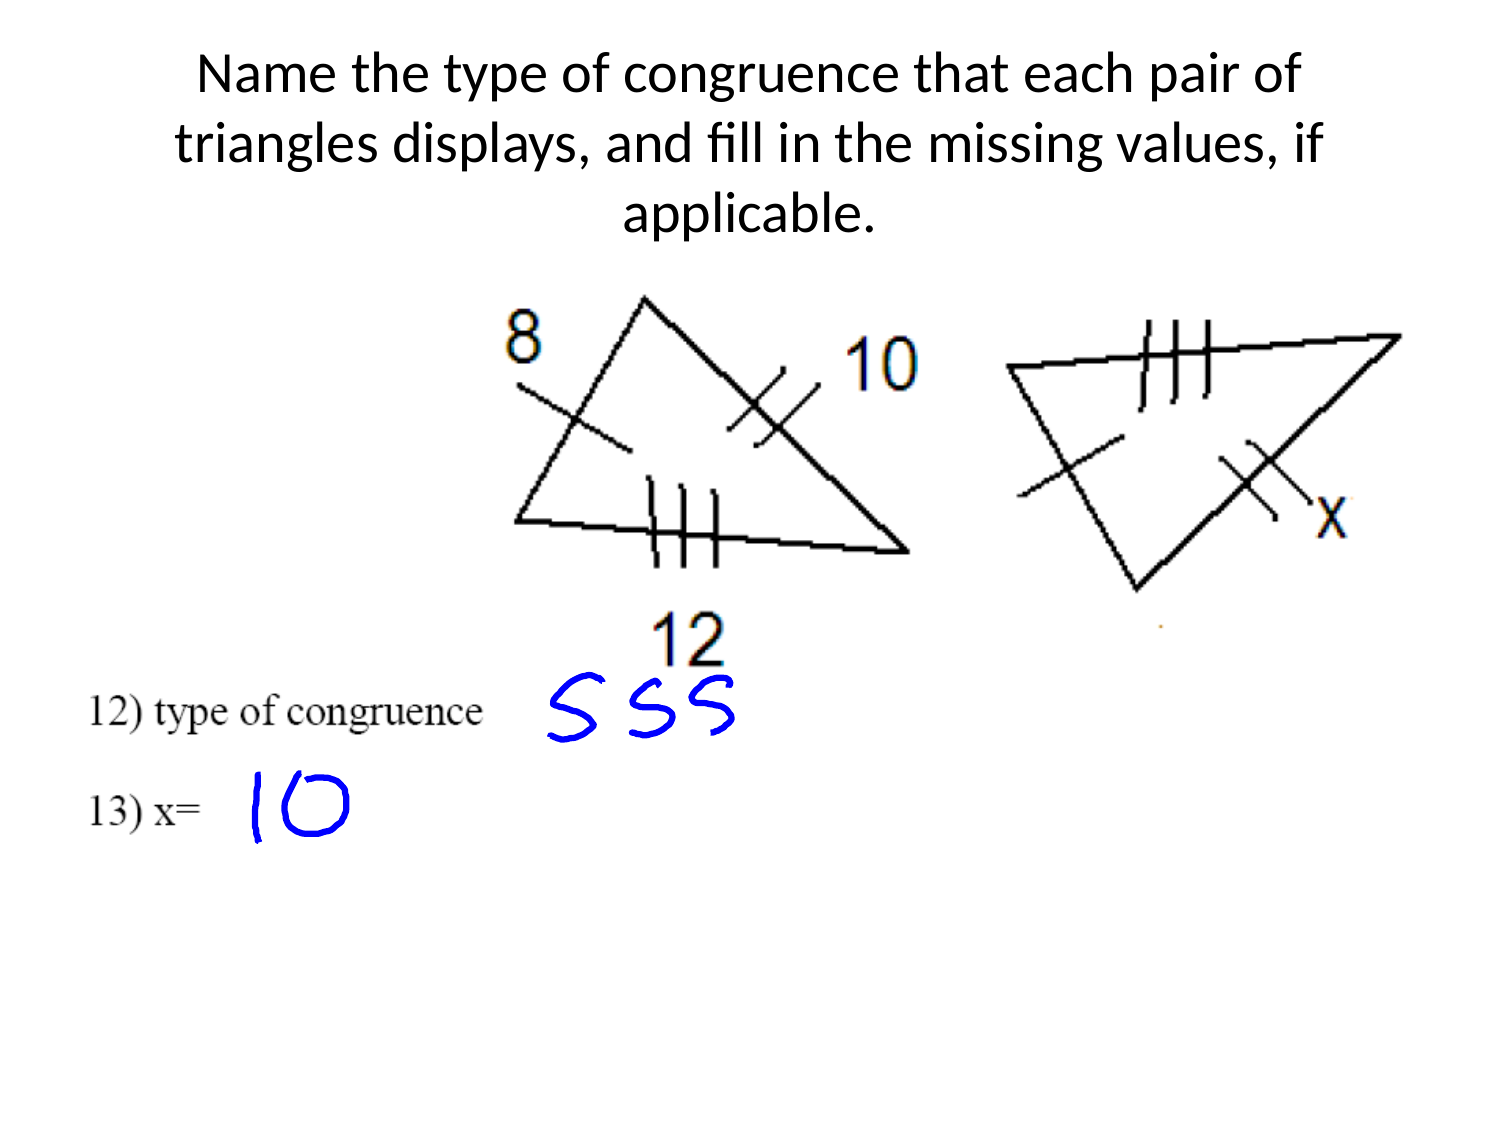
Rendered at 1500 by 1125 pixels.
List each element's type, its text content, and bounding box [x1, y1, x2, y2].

title Name the type of congruence that each pair of triangles displays, and fill in the missing values, if applicable. [75, 45, 1425, 233]
picture [83, 287, 1417, 838]
